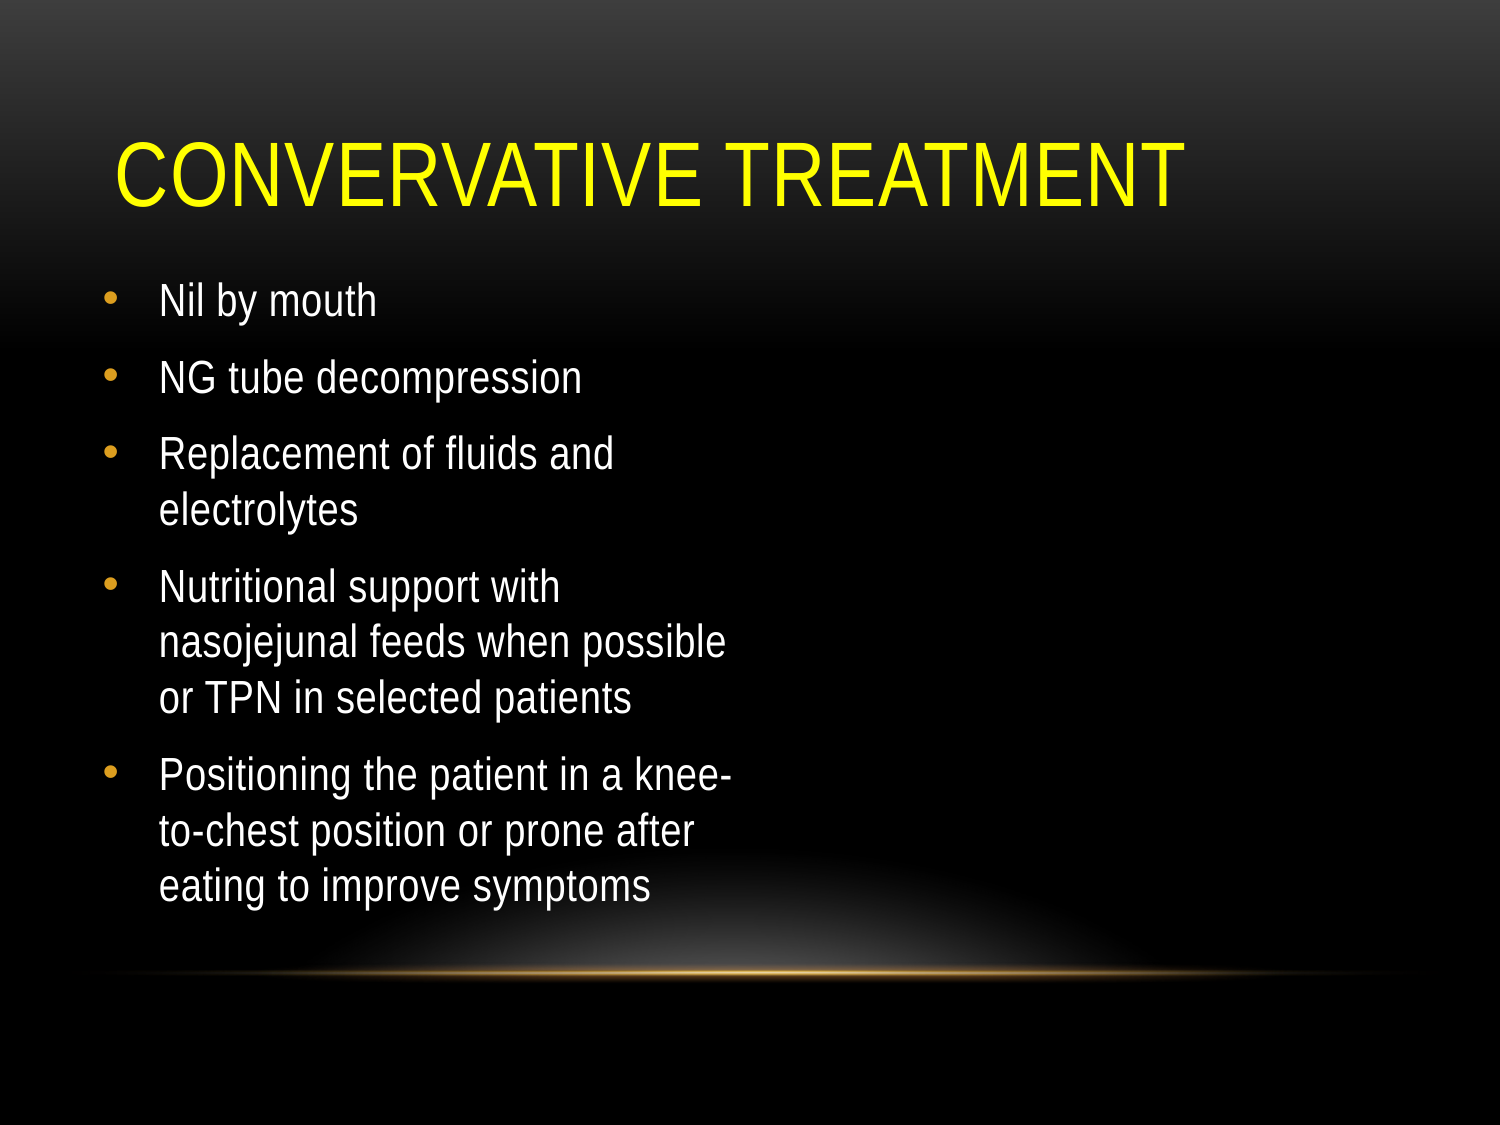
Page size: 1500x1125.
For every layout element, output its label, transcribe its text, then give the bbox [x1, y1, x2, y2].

picture [0, 0, 1500, 1125]
title Convervative Treatment [99, 45, 1400, 233]
list Nil by mouth NG tube decompression Replacement of fluids and electrolytes Nutritional support with nasojejunal feeds when possible or TPN in selected patients Positioning the patient in a knee-to-chest position or prone after eating to improve symptoms [87, 262, 750, 938]
